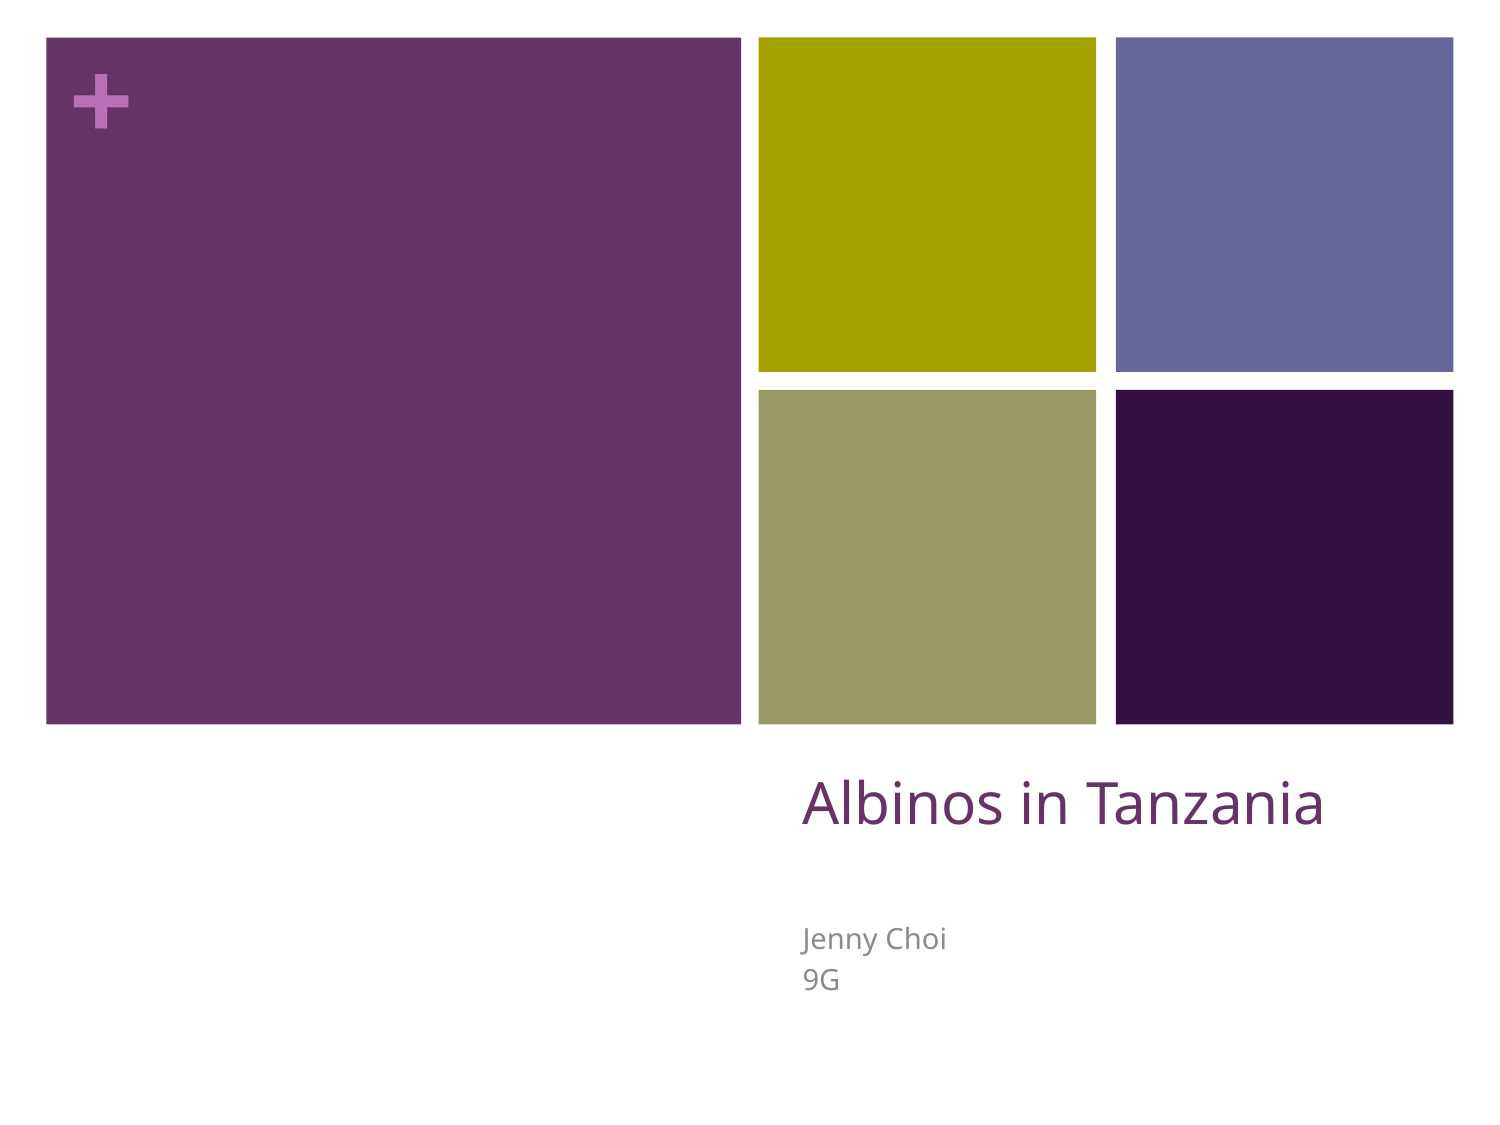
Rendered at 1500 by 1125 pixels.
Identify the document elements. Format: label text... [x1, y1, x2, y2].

title Albinos in Tanzania [787, 758, 1450, 912]
subtitle Jenny Choi 9G [787, 912, 1450, 1036]
